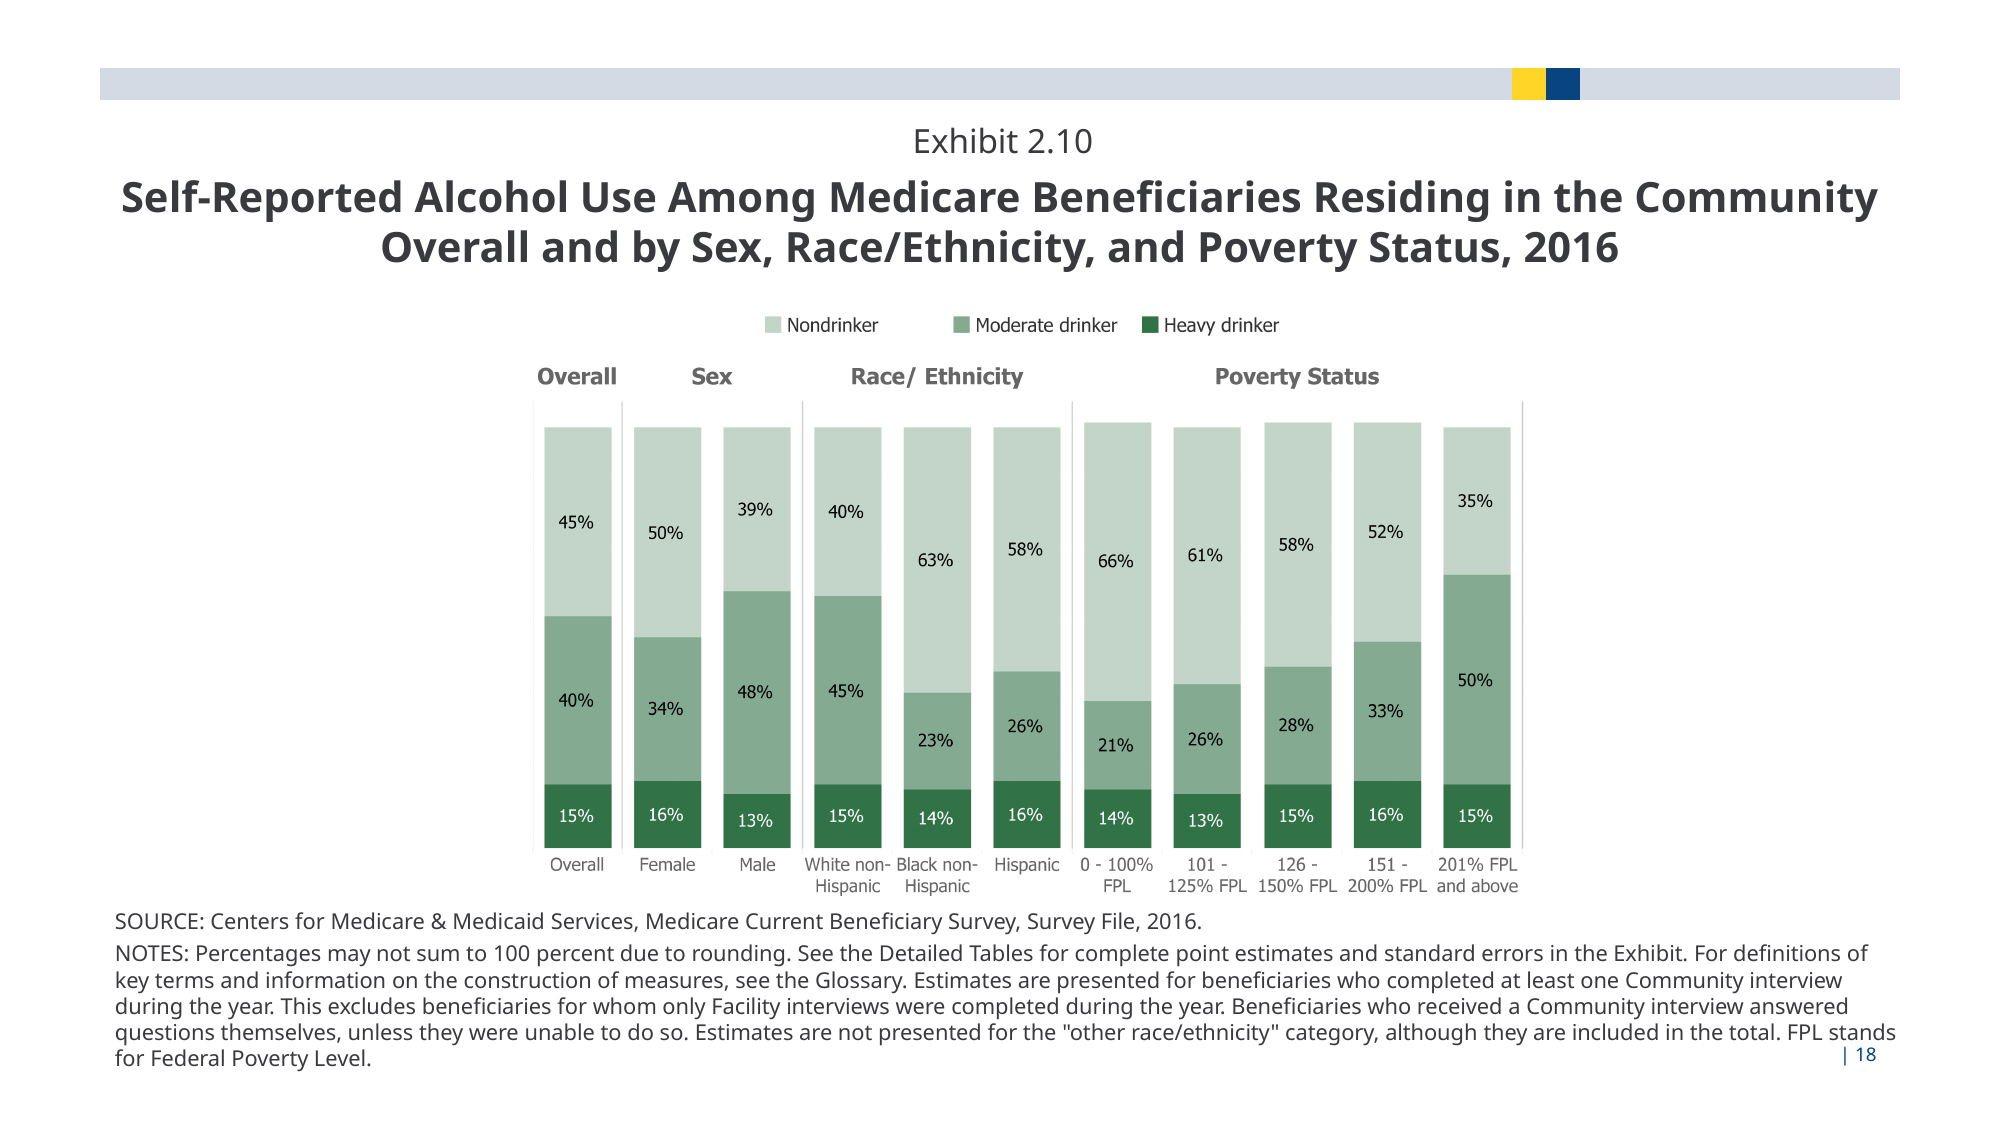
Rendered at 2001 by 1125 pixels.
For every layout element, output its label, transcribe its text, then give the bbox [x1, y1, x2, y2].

list SOURCE: Centers for Medicare & Medicaid Services, Medicare Current Beneficiary Survey, Survey File, 2016. NOTES: Percentages may not sum to 100 percent due to rounding. See the Detailed Tables for complete point estimates and standard errors in the Exhibit. For definitions of key terms and information on the construction of measures, see the Glossary. Estimates are presented for beneficiaries who completed at least one Community interview during the year. This excludes beneficiaries for whom only Facility interviews were completed during the year. Beneficiaries who received a Community interview answered questions themselves, unless they were unable to do so. Estimates are not presented for the "other race/ethnicity" category, although they are included in the total. FPL stands for Federal Poverty Level. [99, 900, 1900, 1075]
title Exhibit 2.10 [99, 112, 1900, 171]
list Self-Reported Alcohol Use Among Medicare Beneficiaries Residing in the Community Overall and by Sex, Race/Ethnicity, and Poverty Status, 2016 [99, 171, 1900, 362]
picture [512, 311, 1560, 900]
